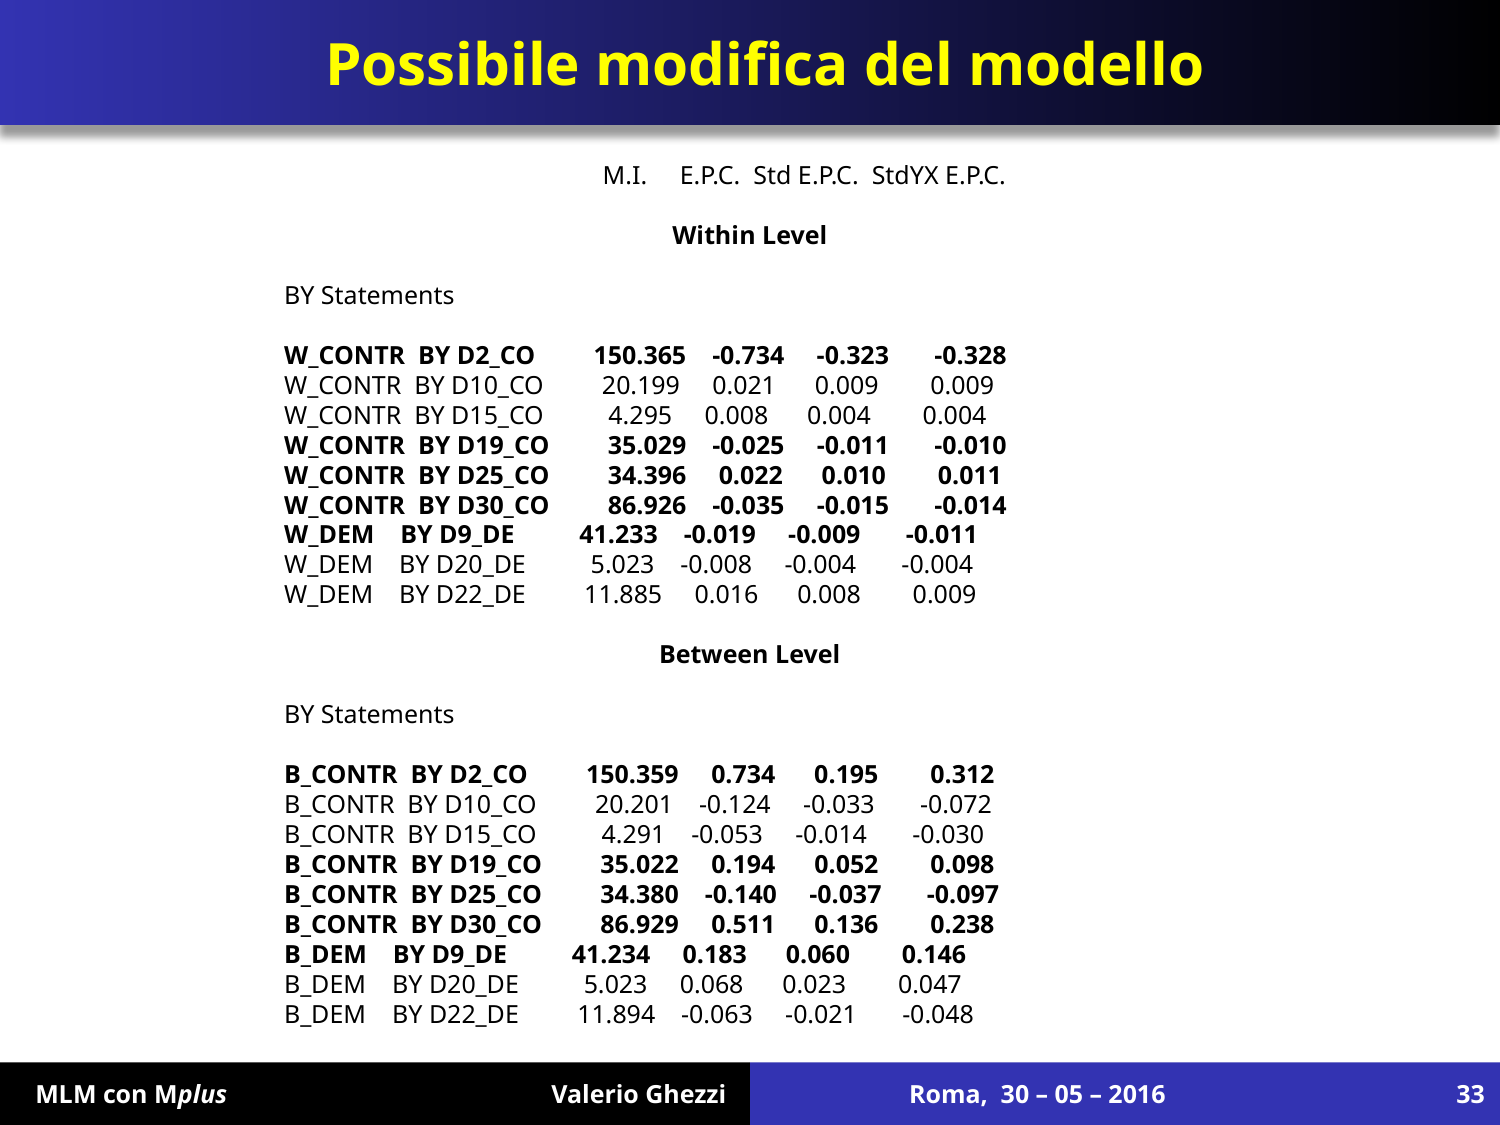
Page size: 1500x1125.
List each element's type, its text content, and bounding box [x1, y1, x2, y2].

text_box Roma, 30 – 05 – 2016 [750, 1062, 1325, 1125]
list MLM con Mplus Valerio Ghezzi [0, 1062, 750, 1125]
text_box M.I. E.P.C. Std E.P.C. StdYX E.P.C. Within Level BY Statements W_CONTR BY D2_CO 150.365 -0.734 -0.323 -0.328 W_CONTR BY D10_CO 20.199 0.021 0.009 0.009 W_CONTR BY D15_CO 4.295 0.008 0.004 0.004 W_CONTR BY D19_CO 35.029 -0.025 -0.011 -0.010 W_CONTR BY D25_CO 34.396 0.022 0.010 0.011 W_CONTR BY D30_CO 86.926 -0.035 -0.015 -0.014 W_DEM BY D9_DE 41.233 -0.019 -0.009 -0.011 W_DEM BY D20_DE 5.023 -0.008 -0.004 -0.004 W_DEM BY D22_DE 11.885 0.016 0.008 0.009 Between Level BY Statements B_CONTR BY D2_CO 150.359 0.734 0.195 0.312 B_CONTR BY D10_CO 20.201 -0.124 -0.033 -0.072 B_CONTR BY D15_CO 4.291 -0.053 -0.014 -0.030 B_CONTR BY D19_CO 35.022 0.194 0.052 0.098 B_CONTR BY D25_CO 34.380 -0.140 -0.037 -0.097 B_CONTR BY D30_CO 86.929 0.511 0.136 0.238 B_DEM BY D9_DE 41.234 0.183 0.060 0.146 B_DEM BY D20_DE 5.023 0.068 0.023 0.047 B_DEM BY D22_DE 11.894 -0.063 -0.021 -0.048 [269, 152, 1231, 1036]
slide_number 33 [1325, 1065, 1500, 1125]
title Possibile modifica del modello [0, 0, 1500, 126]
